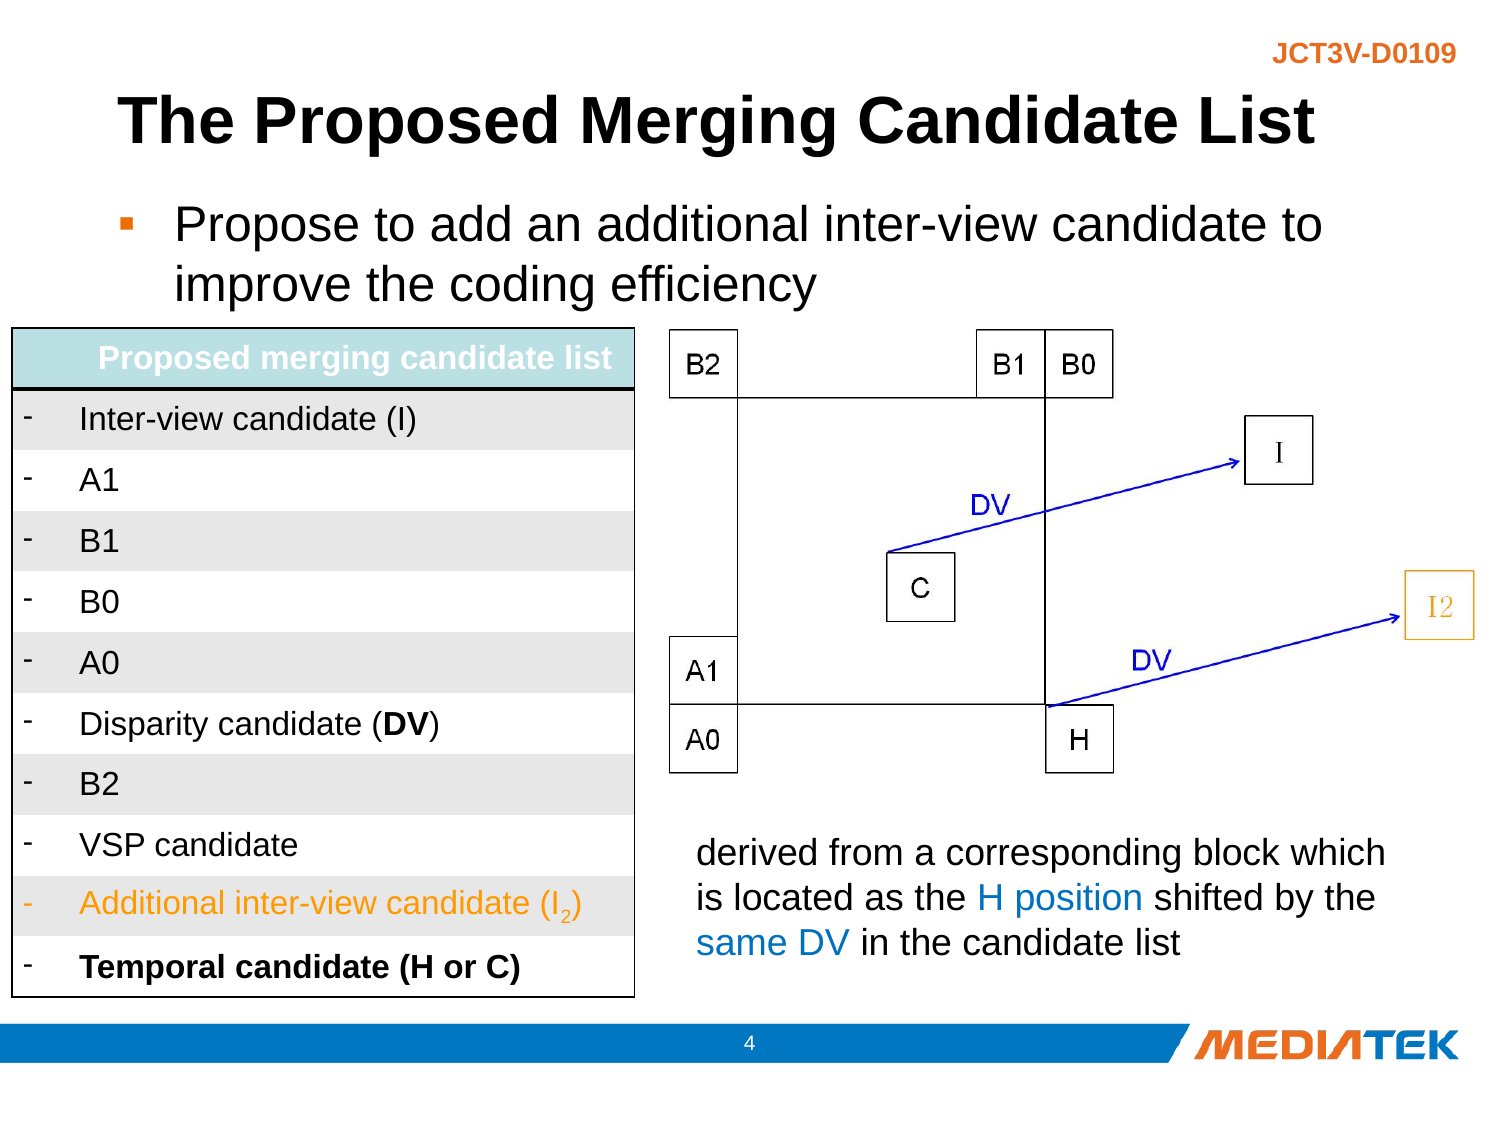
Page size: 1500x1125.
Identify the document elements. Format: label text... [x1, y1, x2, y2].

table_cell VSP candidate [13, 815, 634, 876]
table_cell A1 [13, 450, 634, 511]
list Propose to add an additional inter-view candidate to improve the coding efficiency [102, 184, 1425, 315]
table_header Proposed merging candidate list [13, 329, 634, 387]
table_cell B1 [13, 511, 634, 571]
table_cell Disparity candidate (DV) [13, 693, 634, 754]
table_cell B0 [13, 571, 634, 632]
table_cell Additional inter-view candidate (I2) [13, 876, 634, 936]
picture [0, 1023, 711, 1063]
picture [789, 1023, 1459, 1063]
table_cell A0 [13, 632, 634, 693]
table_cell Inter-view candidate (I) [13, 391, 634, 450]
table_cell B2 [13, 754, 634, 815]
text_box derived from a corresponding block which is located as the H position shifted by the same DV in the candidate list [681, 820, 1432, 970]
slide_number 3 [711, 1022, 789, 1090]
picture [667, 327, 1475, 774]
table_cell Temporal candidate (H or C) [13, 936, 634, 996]
title The Proposed Merging Candidate List [101, 62, 1425, 172]
